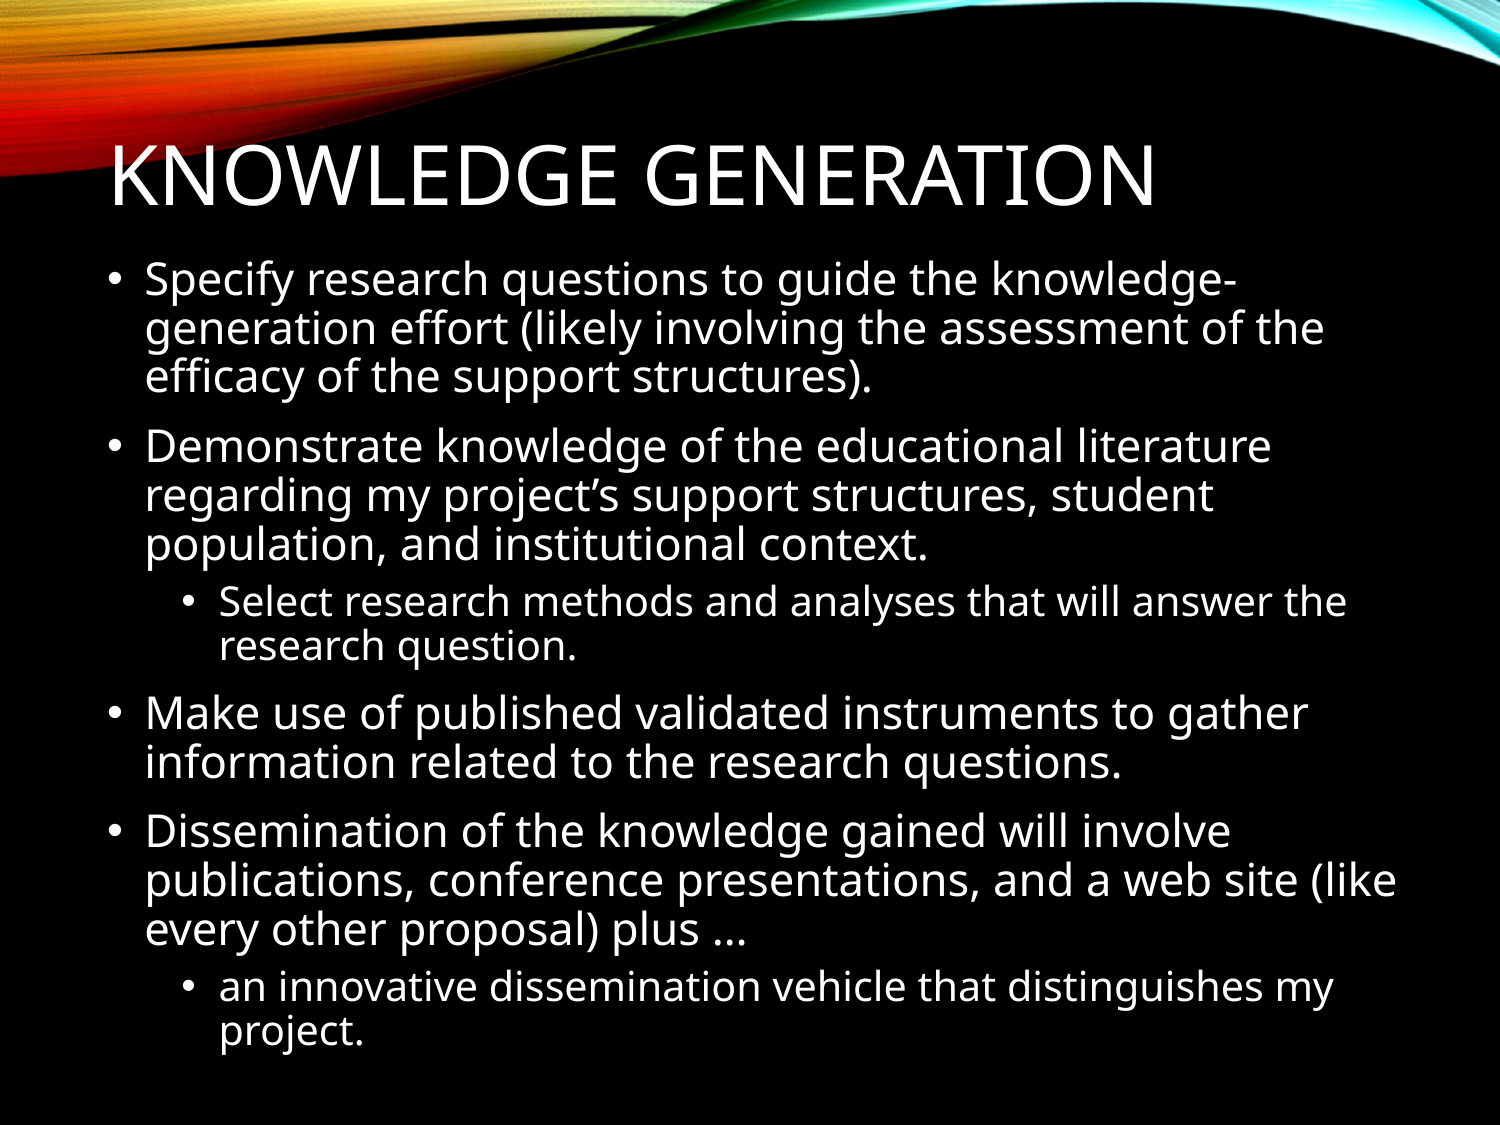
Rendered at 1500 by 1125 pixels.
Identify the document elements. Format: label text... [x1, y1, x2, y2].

title Knowledge Generation [92, 72, 1288, 248]
picture [0, 0, 1500, 178]
list Specify research questions to guide the knowledge-generation effort (likely involving the assessment of the efficacy of the support structures). Demonstrate knowledge of the educational literature regarding my project’s support structures, student population, and institutional context. Select research methods and analyses that will answer the research question. Make use of published validated instruments to gather information related to the research questions. Dissemination of the knowledge gained will involve publications, conference presentations, and a web site (like every other proposal) plus … an innovative dissemination vehicle that distinguishes my project. [92, 248, 1435, 1065]
